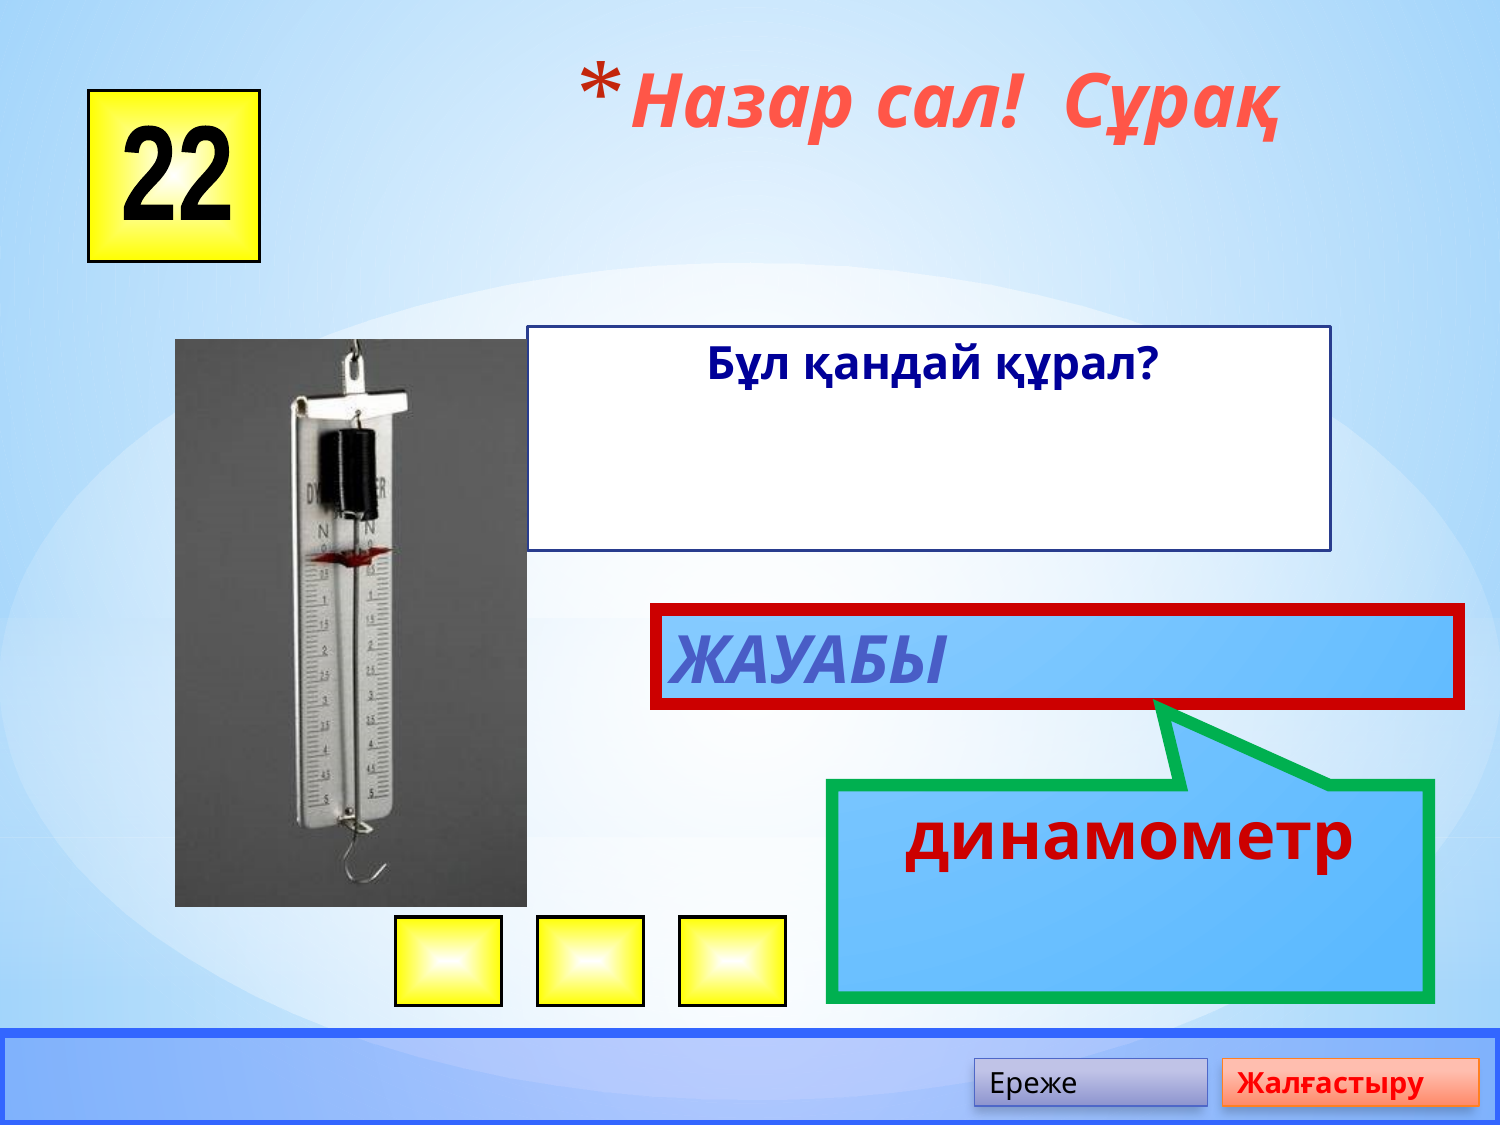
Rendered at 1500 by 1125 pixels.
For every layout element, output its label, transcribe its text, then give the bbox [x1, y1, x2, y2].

text_box [88, 90, 260, 262]
title Назар сал! Сұрақ [360, 45, 1317, 185]
list Бұл қандай құрал? [526, 325, 1332, 552]
text_box жауабы [656, 609, 1459, 704]
text_box [679, 916, 786, 1006]
picture [175, 339, 528, 907]
text_box [0, 1033, 1500, 1125]
text_box [395, 916, 502, 1006]
text_box Жалғастыру [1222, 1058, 1480, 1107]
text_box Ереже [974, 1058, 1208, 1107]
text_box динамометр [832, 709, 1429, 998]
text_box [537, 916, 644, 1006]
